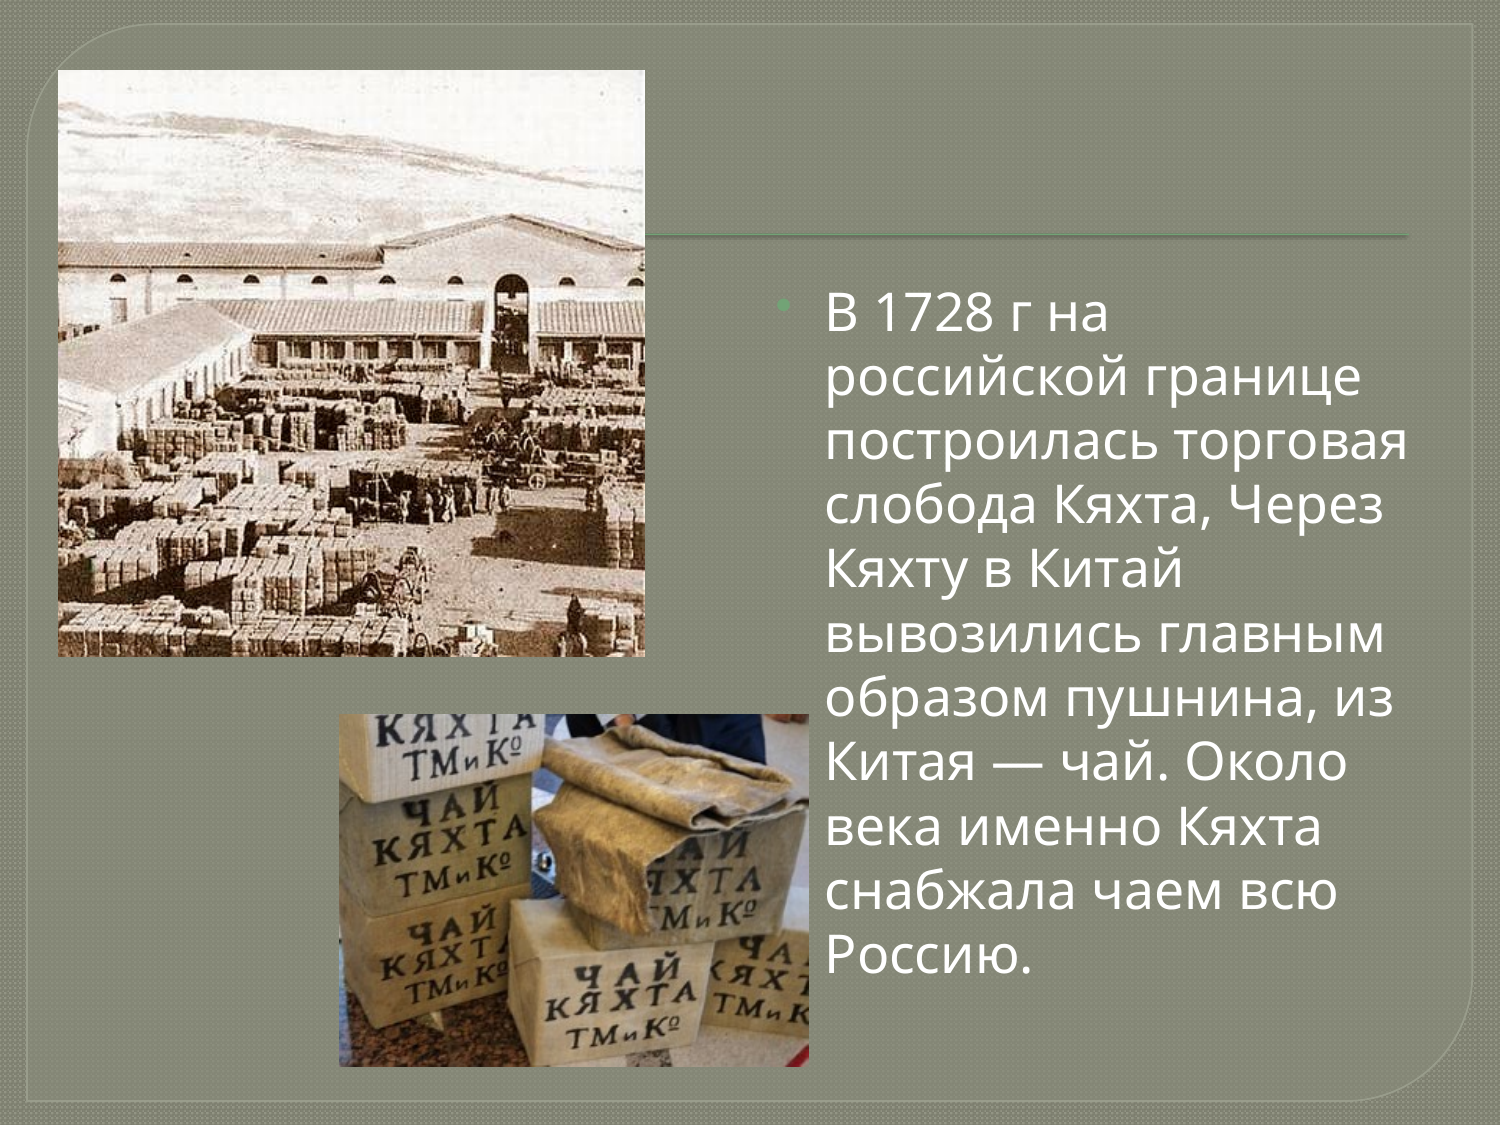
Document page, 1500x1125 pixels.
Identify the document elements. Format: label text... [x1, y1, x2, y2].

list В 1728 г на российской границе построилась торговая слобода Кяхта, Через Кяхту в Китай вывозились главным образом пушнина, из Китая — чай. Около века именно Кяхта снабжала чаем всю Россию. [762, 270, 1425, 1013]
picture [339, 714, 810, 1067]
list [58, 70, 645, 657]
